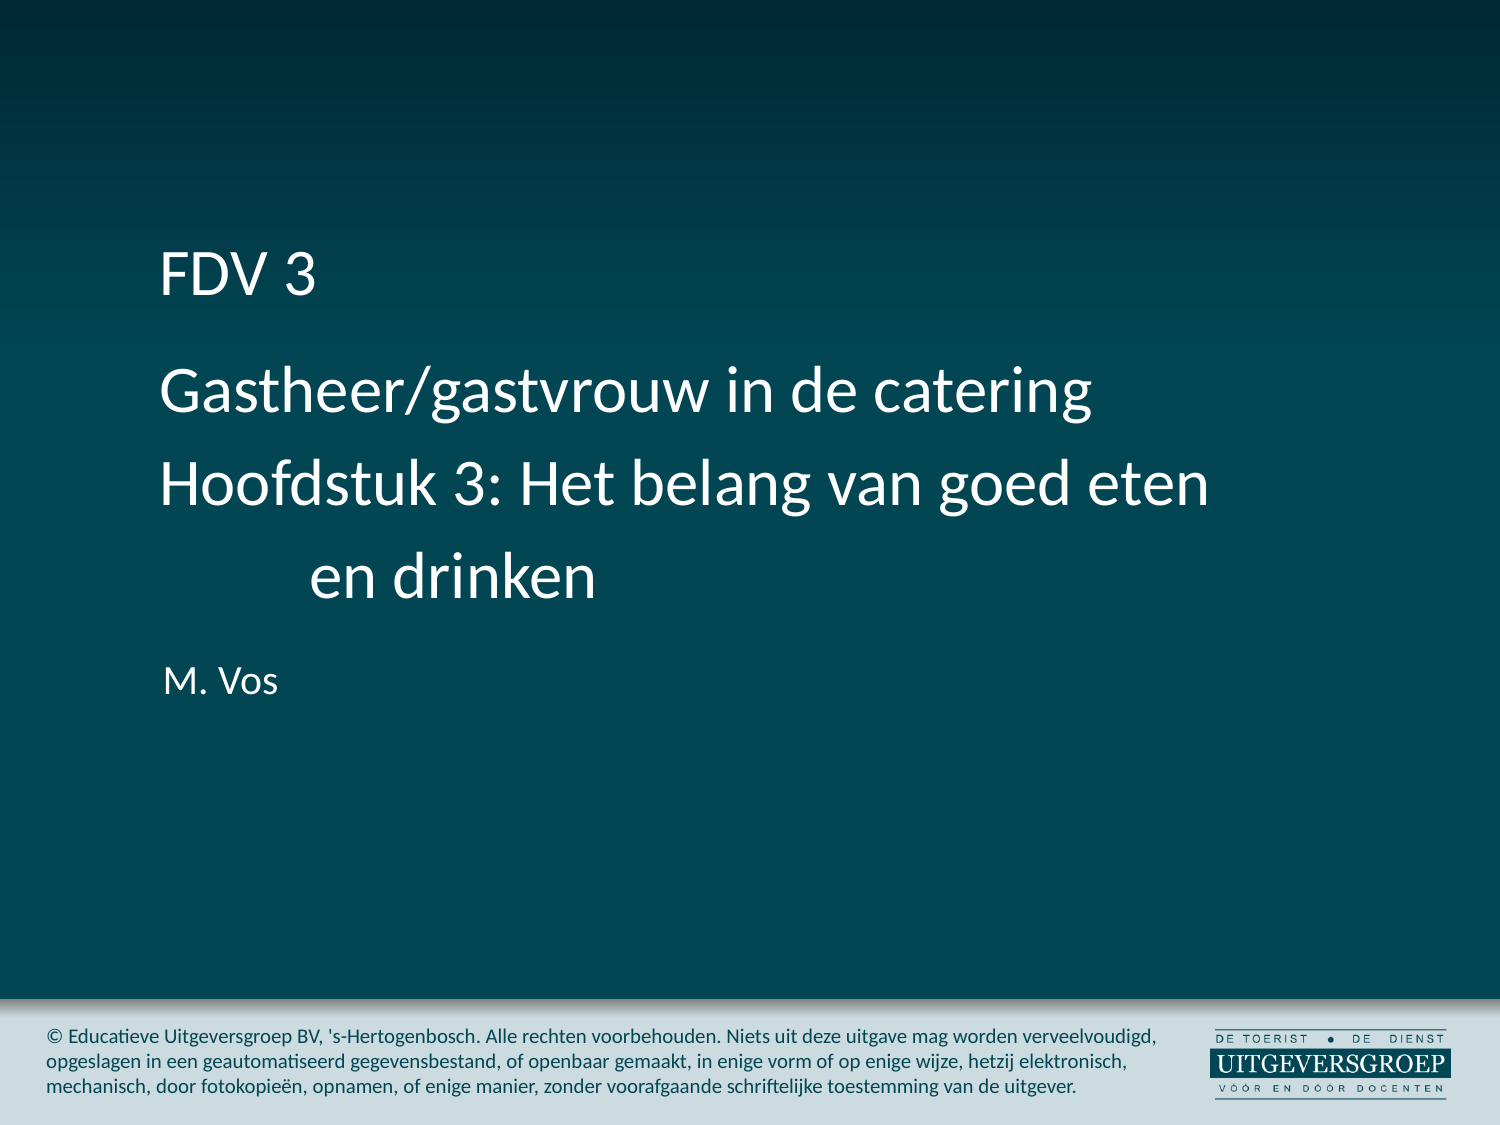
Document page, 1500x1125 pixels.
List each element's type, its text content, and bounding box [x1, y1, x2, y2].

list Gastheer/gastvrouw in de catering Hoofdstuk 3: Het belang van goed eten en drinken [144, 338, 1500, 419]
picture [1210, 1021, 1451, 1106]
list M. Vos [147, 645, 1297, 750]
list FDV 3 [144, 221, 1294, 327]
